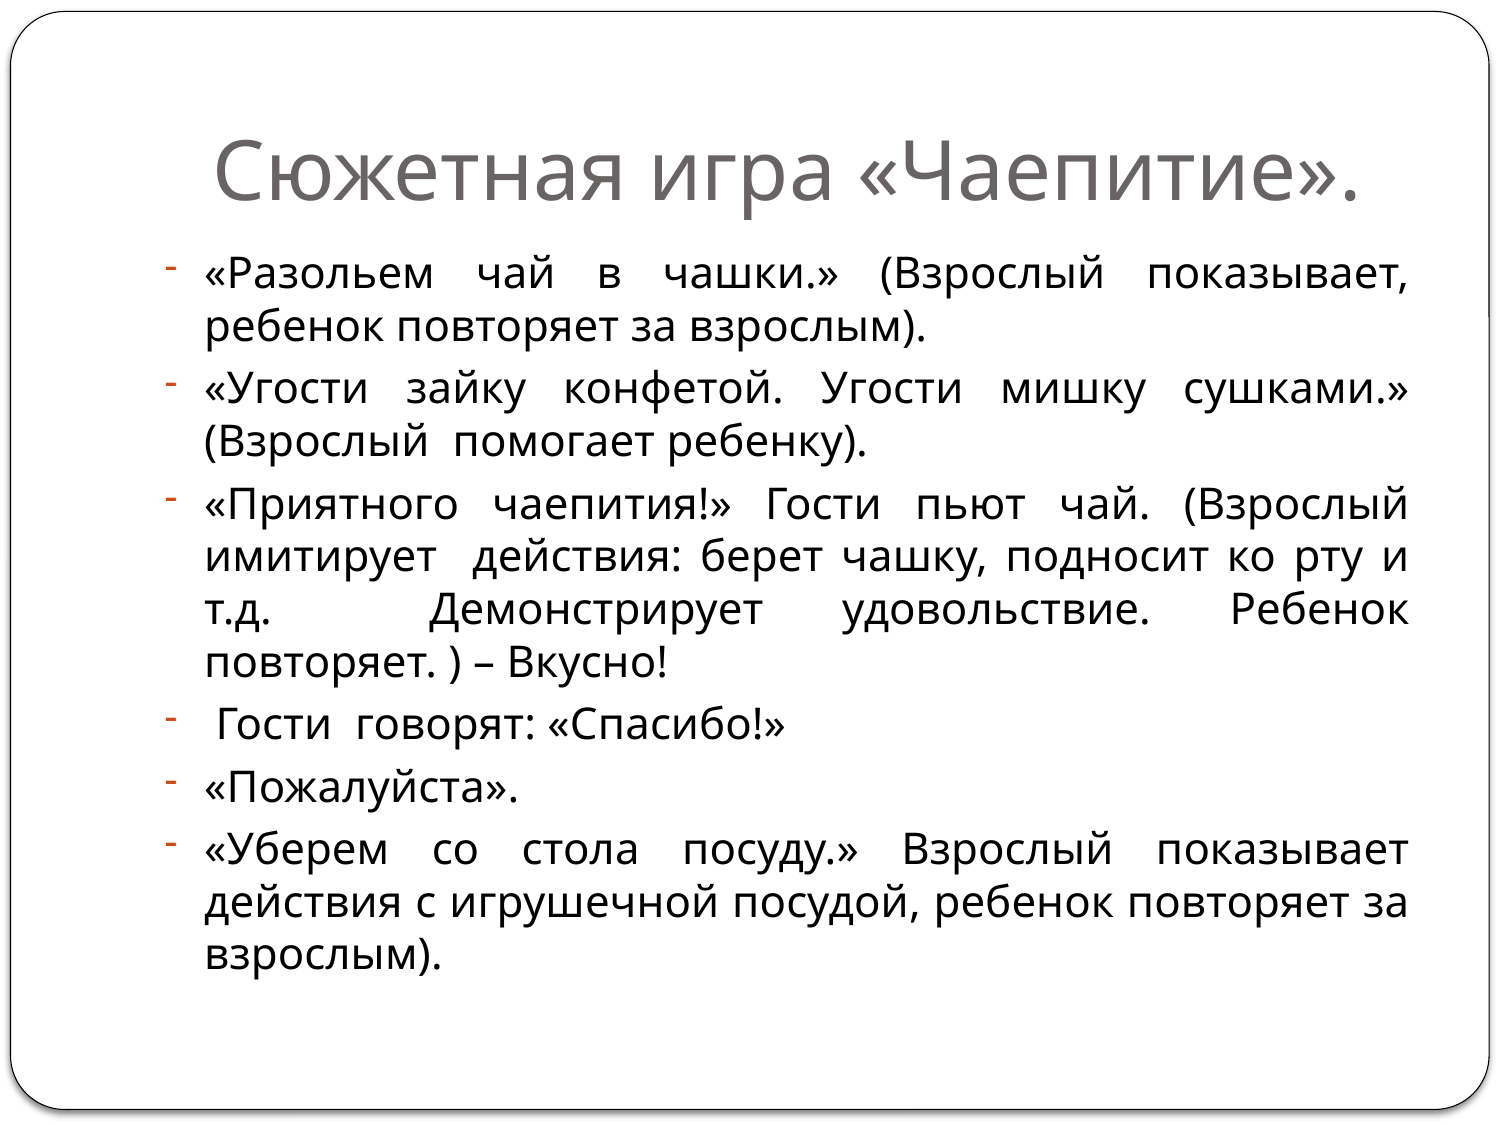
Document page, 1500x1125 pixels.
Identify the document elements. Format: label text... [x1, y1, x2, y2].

title Сюжетная игра «Чаепитие». [150, 45, 1425, 233]
list «Разольем чай в чашки.» (Взрослый показывает, ребенок повторяет за взрослым). «Угости зайку конфетой. Угости мишку сушками.» (Взрослый помогает ребенку). «Приятного чаепития!» Гости пьют чай. (Взрослый имитирует действия: берет чашку, подносит ко рту и т.д. Демонстрирует удовольствие. Ребенок повторяет. ) – Вкусно! Гости говорят: «Спасибо!» «Пожалуйста». «Уберем со стола посуду.» Взрослый показывает действия с игрушечной посудой, ребенок повторяет за взрослым). [150, 237, 1425, 988]
